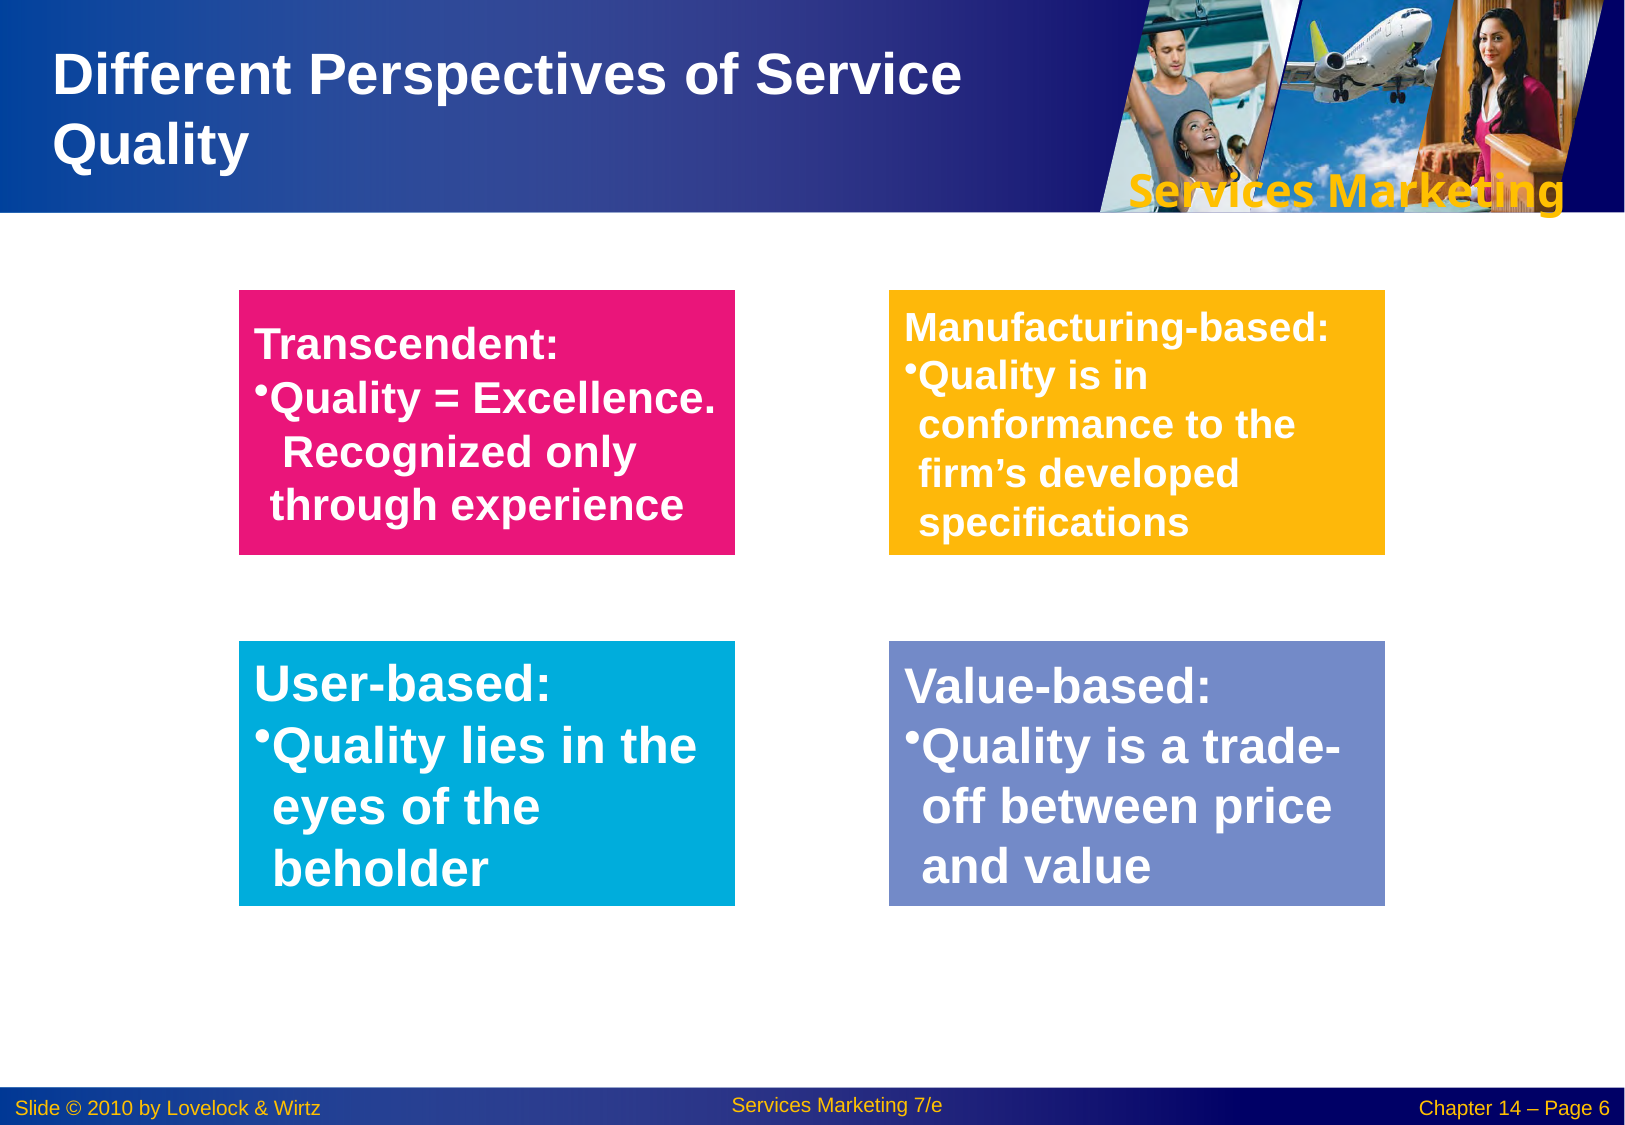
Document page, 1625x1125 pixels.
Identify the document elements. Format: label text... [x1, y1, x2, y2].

picture [1546, 187, 1556, 202]
title Different Perspectives of Service Quality [36, 37, 1088, 176]
picture [1162, 186, 1172, 192]
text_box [236, 287, 1388, 1010]
picture [1100, 0, 1604, 213]
